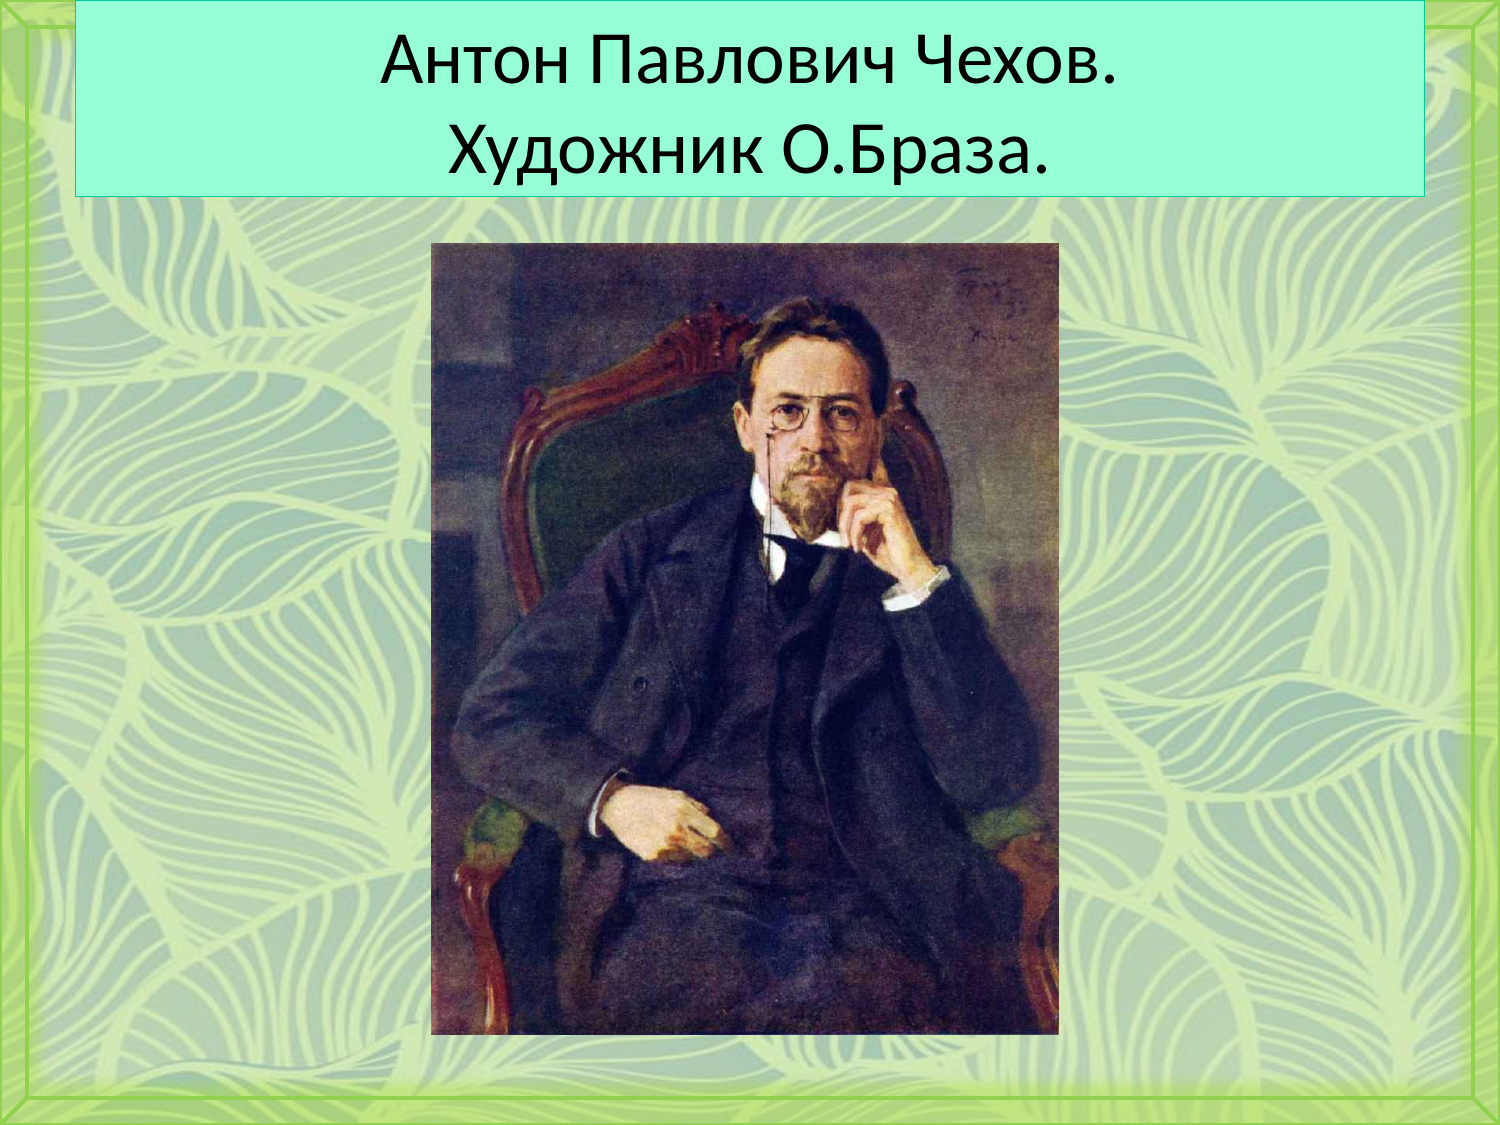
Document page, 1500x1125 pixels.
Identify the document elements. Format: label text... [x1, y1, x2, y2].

title Антон Павлович Чехов. Художник О.Браза. [75, 0, 1425, 197]
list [430, 243, 1059, 1036]
